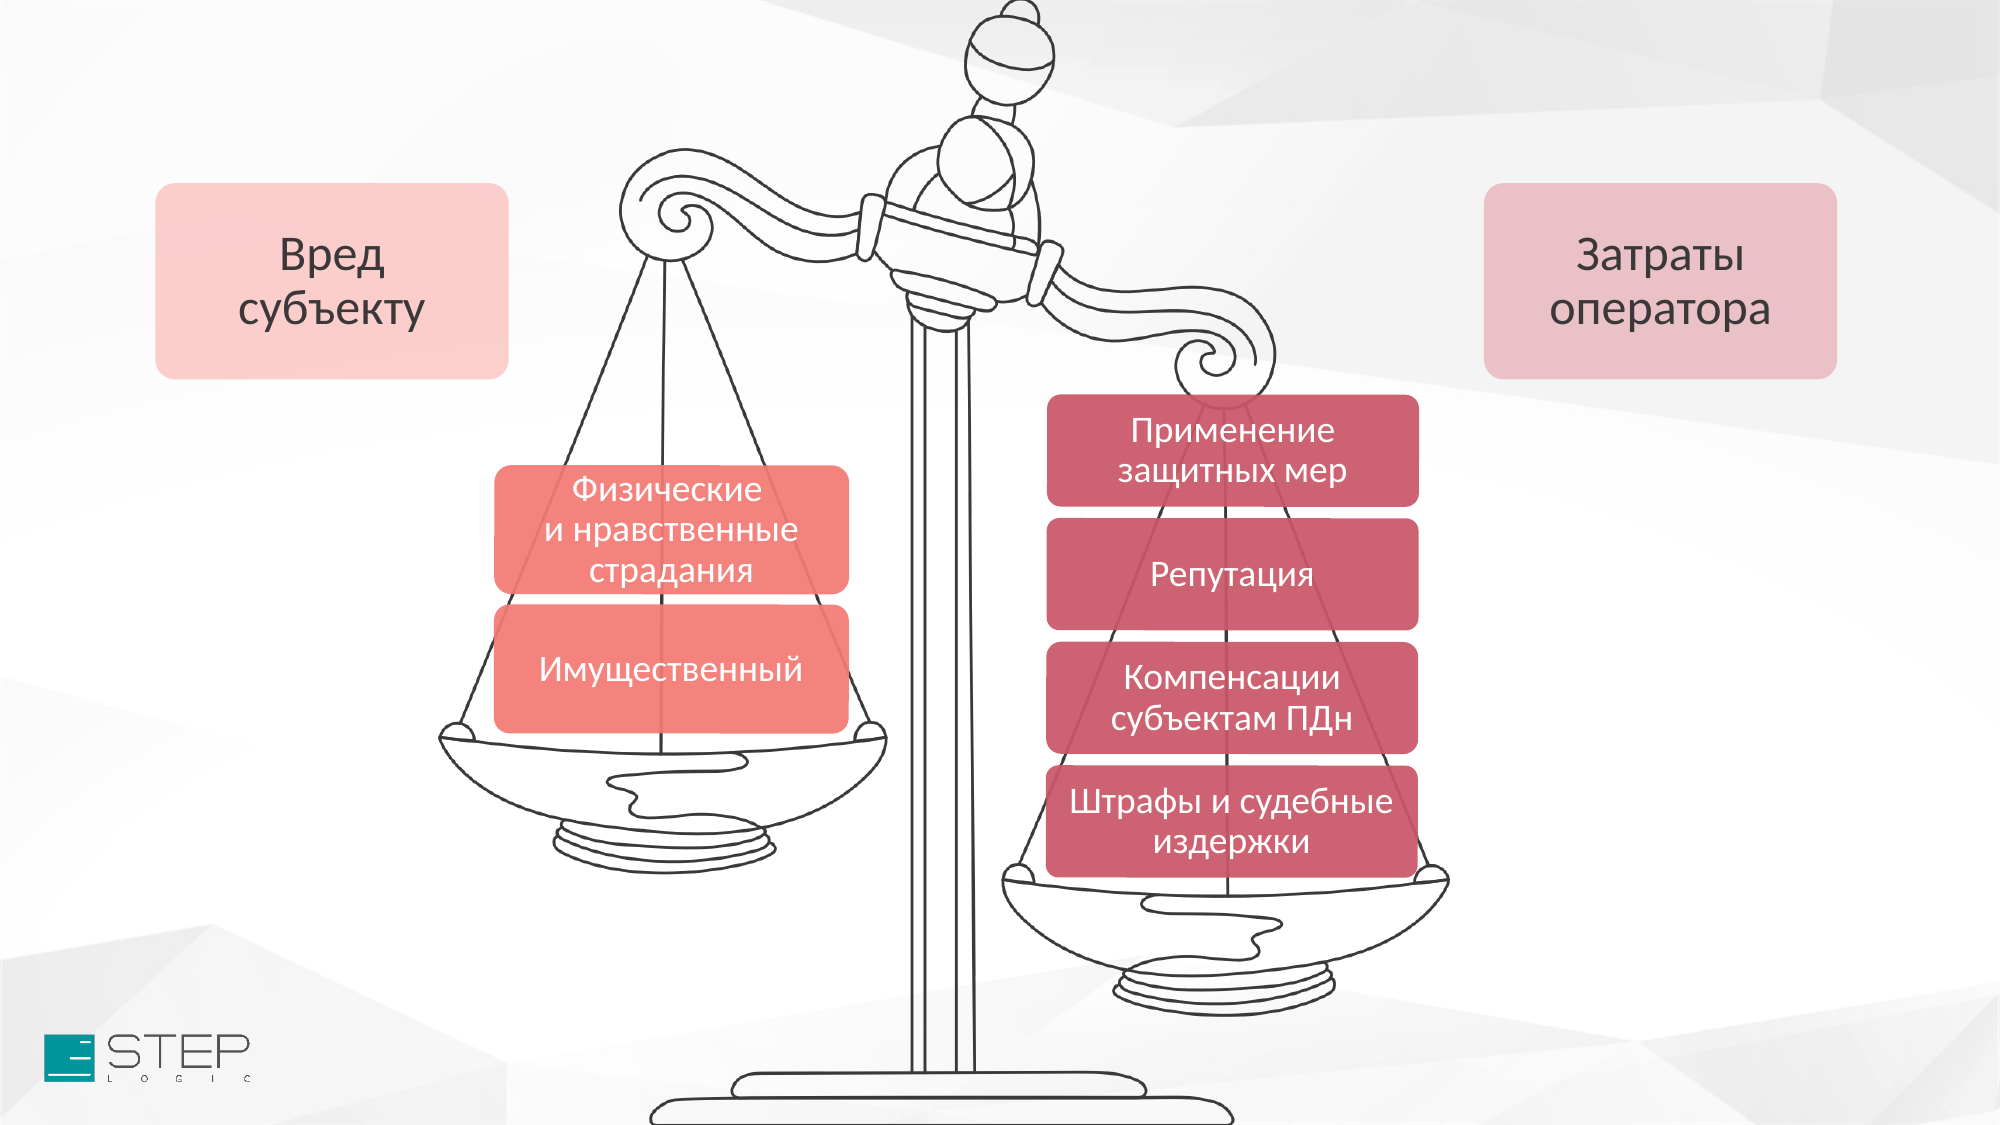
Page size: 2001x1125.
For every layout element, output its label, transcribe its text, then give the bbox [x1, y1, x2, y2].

text_box Затраты оператора [1482, 182, 1839, 381]
picture [0, 0, 2000, 1125]
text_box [1045, 394, 1420, 878]
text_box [493, 465, 850, 734]
text_box Вред субъекту [154, 182, 438, 381]
